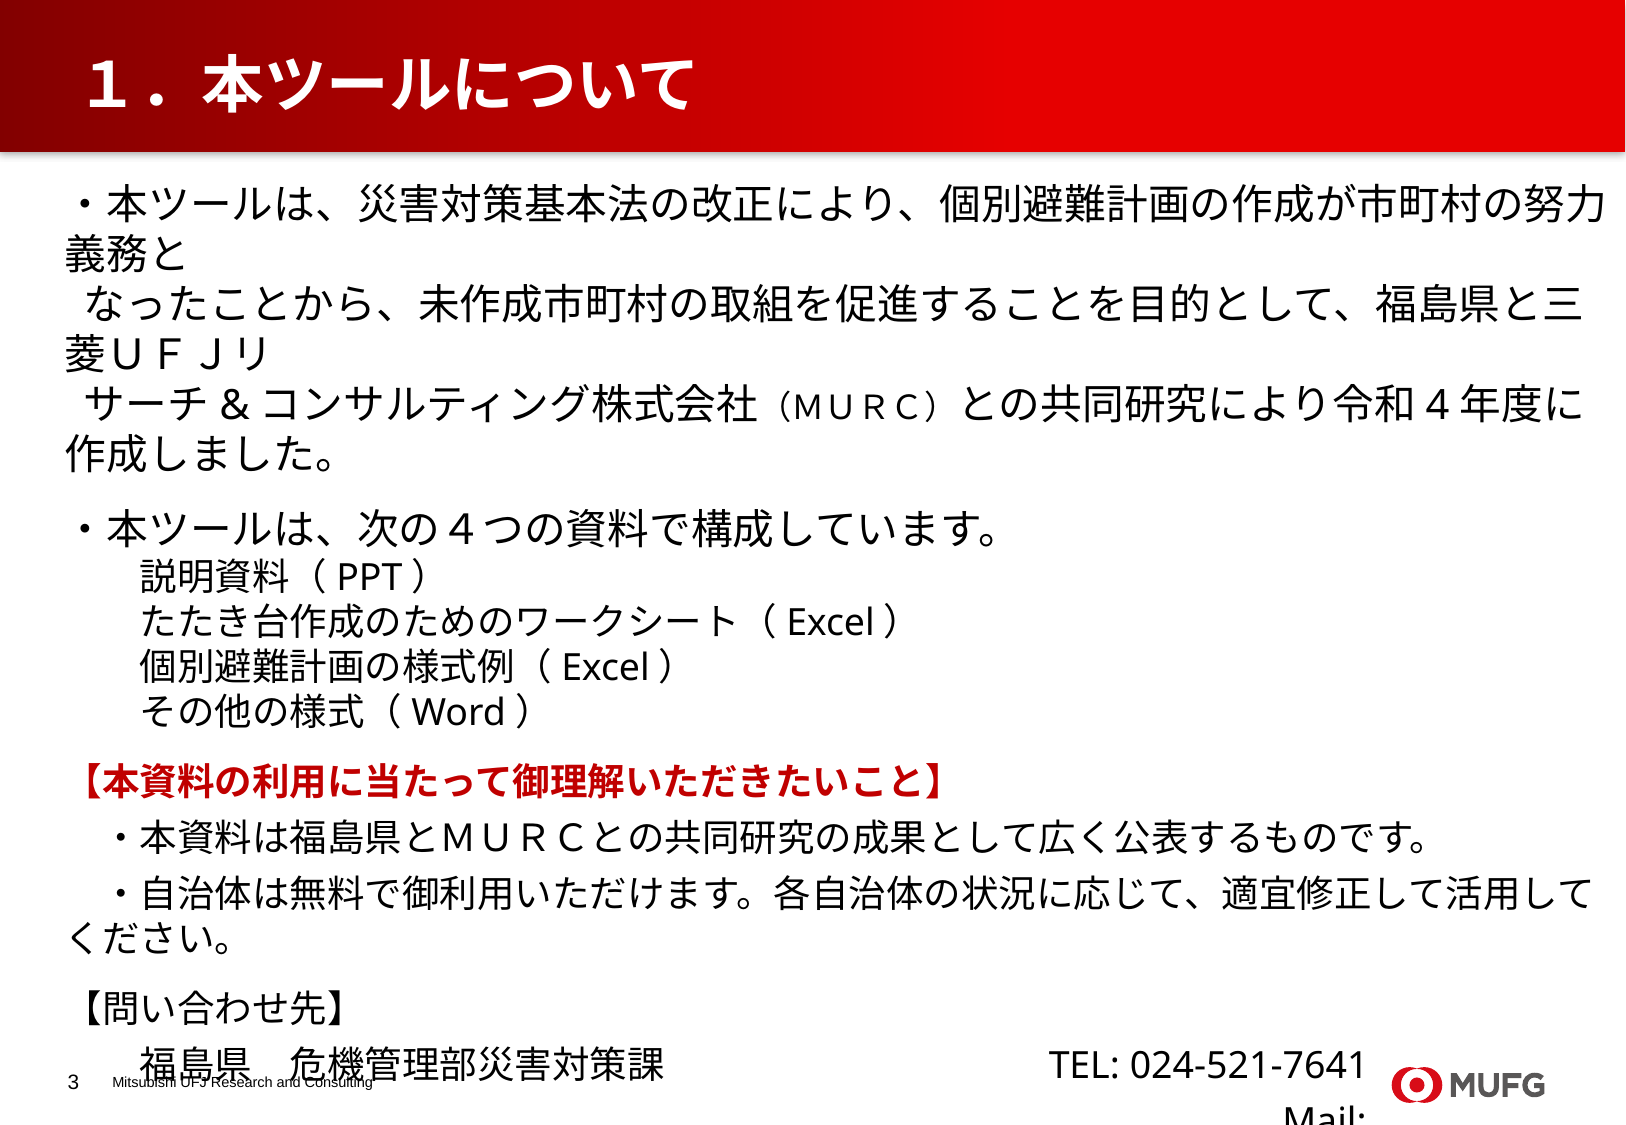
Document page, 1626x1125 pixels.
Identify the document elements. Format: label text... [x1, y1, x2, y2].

title １．本ツールについて [67, 42, 1557, 120]
list ・本ツールは、災害対策基本法の改正により、個別避難計画の作成が市町村の努力義務と なったことから、未作成市町村の取組を促進することを目的として、福島県と三菱ＵＦＪリ サーチ&コンサルティング株式会社（ＭＵＲＣ）との共同研究により令和4年度に作成しました。 ・本ツールは、次の４つの資料で構成しています。 説明資料（PPT） たたき台作成のためのワークシート（Excel） 個別避難計画の様式例（Excel） その他の様式（Word） 【本資料の利用に当たって御理解いただきたいこと】 ・本資料は福島県とＭＵＲＣとの共同研究の成果として広く公表するものです。 ・自治体は無料で御利用いただけます。各自治体の状況に応じて、適宜修正して活用してください。 【問い合わせ先】 福島県 危機管理部災害対策課 TEL: 024-521-7641 Mail: saigai@pref.fukushima.lg.jp 三菱ＵＦＪリサーチ&コンサルティング株式会社 TEL: 06-7637-1455（担当：島崎） Mail: shimazak@murc.jp [55, 168, 1625, 1125]
